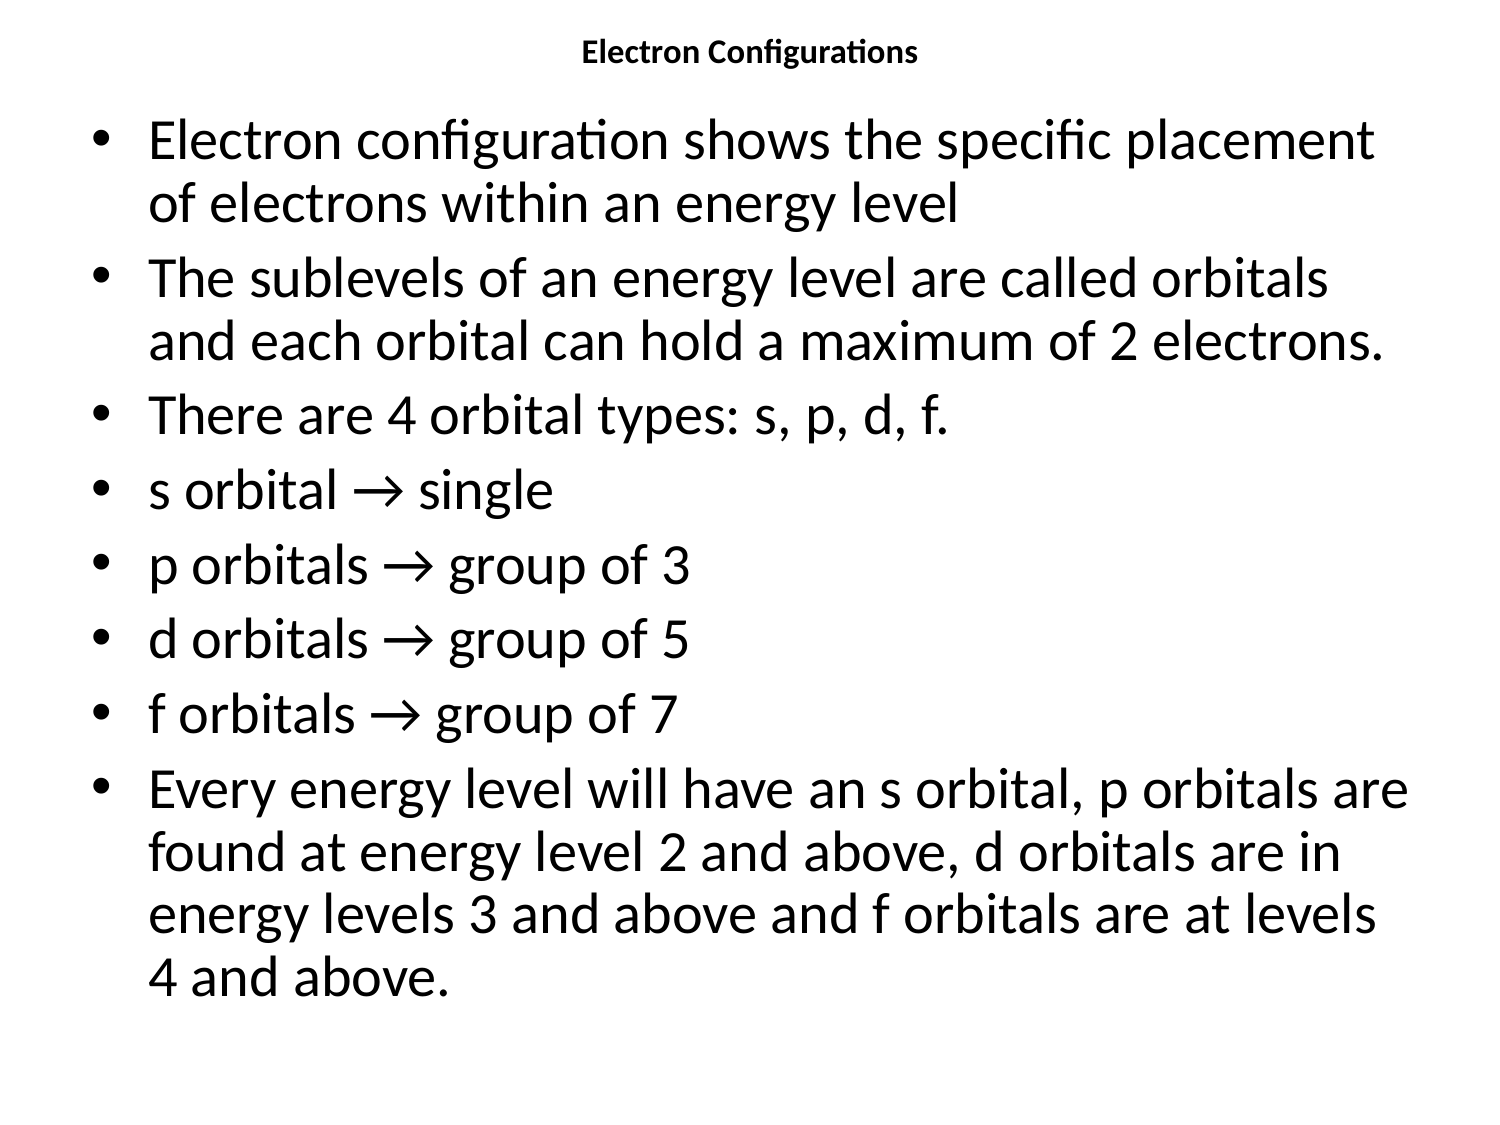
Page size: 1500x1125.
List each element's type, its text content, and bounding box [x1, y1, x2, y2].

list Electron configuration shows the specific placement of electrons within an energy level The sublevels of an energy level are called orbitals and each orbital can hold a maximum of 2 electrons. There are 4 orbital types: s, p, d, f. s orbital → single p orbitals → group of 3 d orbitals → group of 5 f orbitals → group of 7 Every energy level will have an s orbital, p orbitals are found at energy level 2 and above, d orbitals are in energy levels 3 and above and f orbitals are at levels 4 and above. [76, 101, 1428, 1047]
title Electron Configurations [74, 21, 1426, 79]
